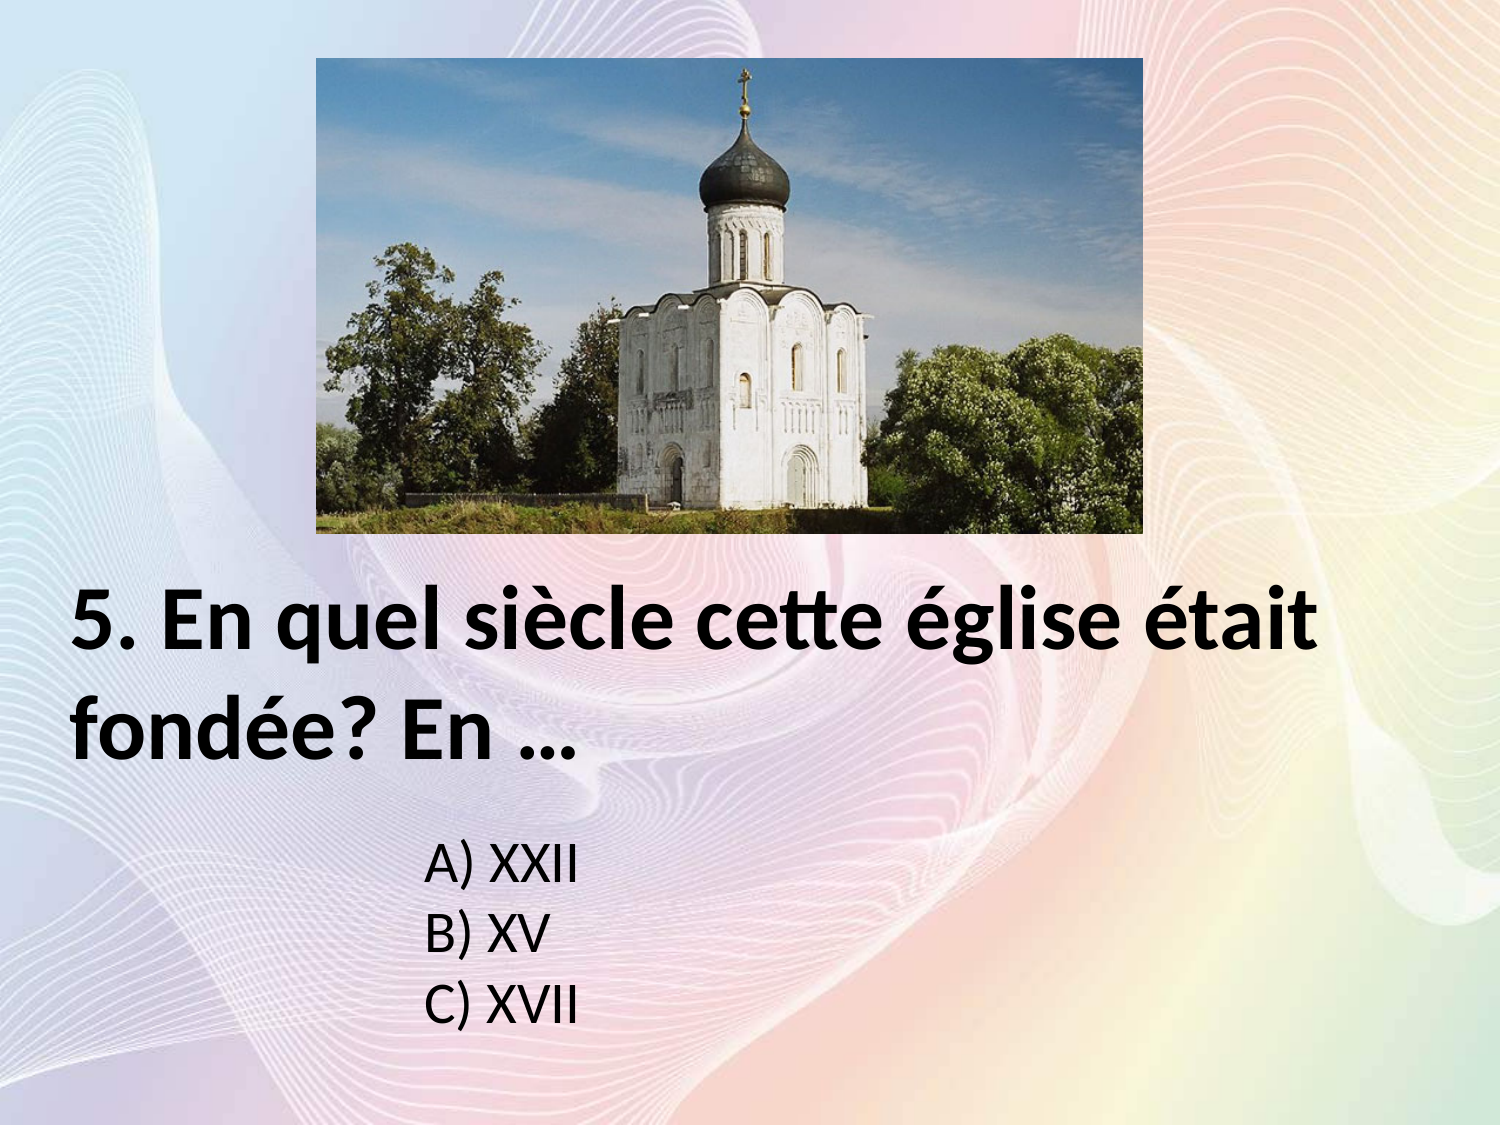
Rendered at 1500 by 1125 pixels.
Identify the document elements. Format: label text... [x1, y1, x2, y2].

picture [0, 0, 1500, 1125]
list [316, 58, 1144, 535]
text_box 5. En quel siècle cette église était fondée? En … [54, 550, 1496, 786]
title A) XXII B) XV C) XVII [29, 751, 1459, 1044]
